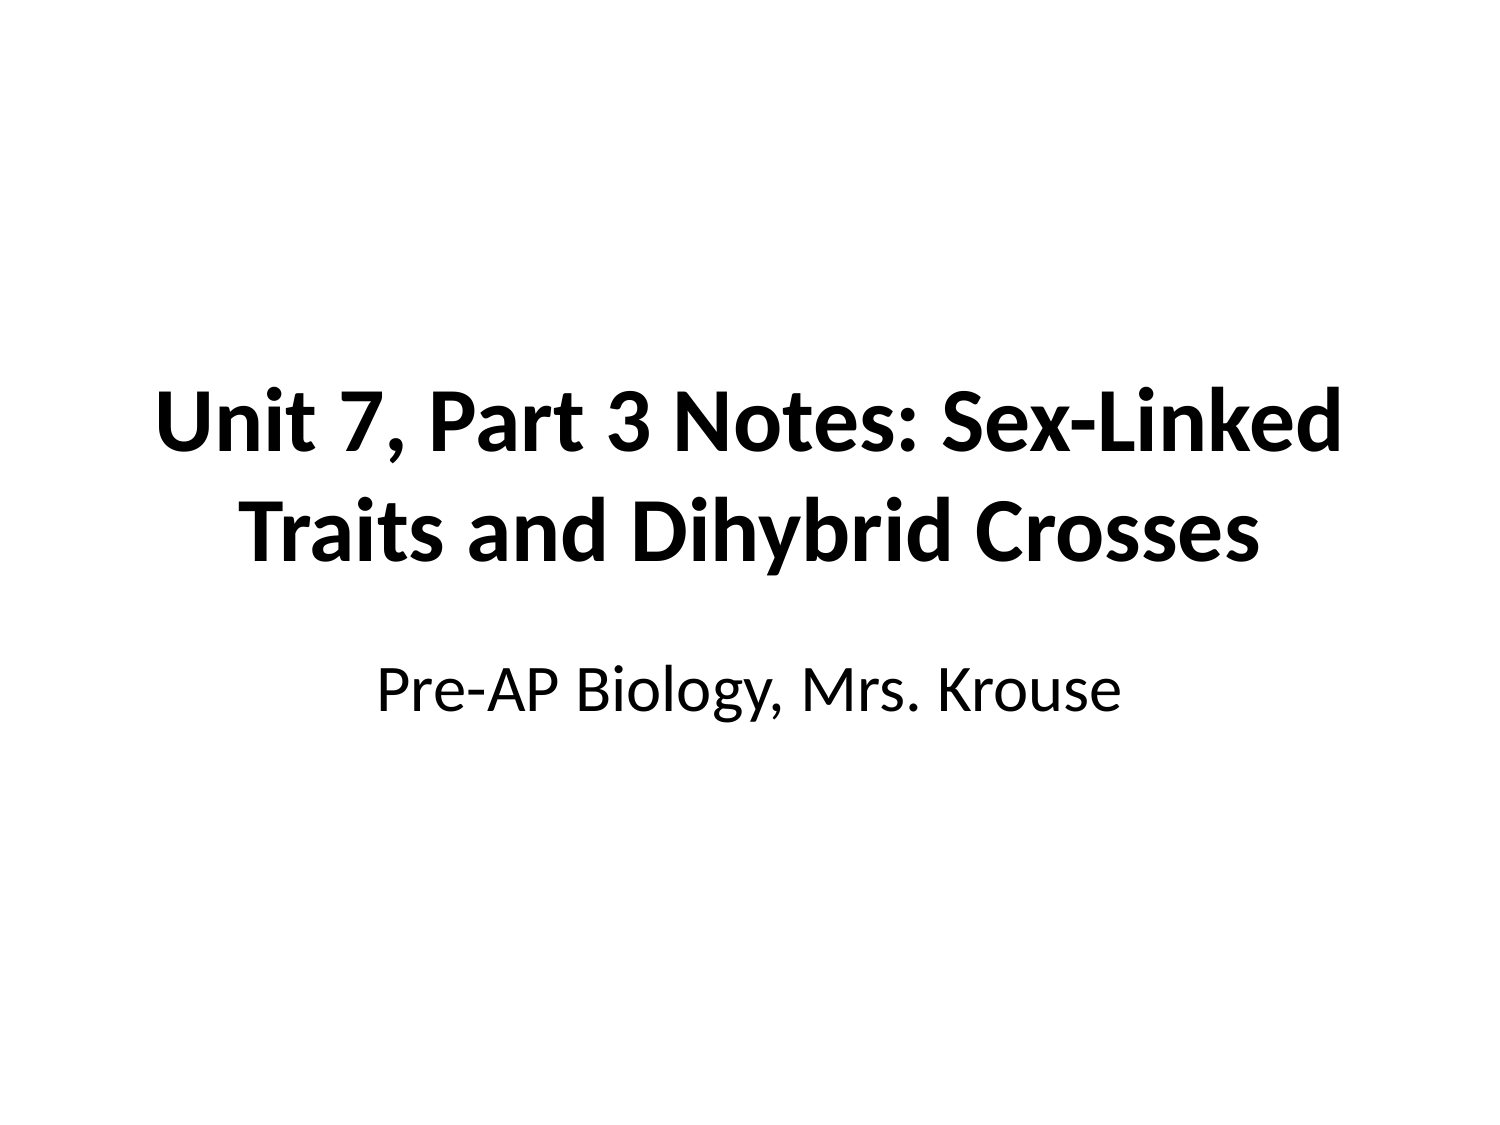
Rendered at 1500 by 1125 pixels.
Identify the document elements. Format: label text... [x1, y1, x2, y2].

title Unit 7, Part 3 Notes: Sex-Linked Traits and Dihybrid Crosses [112, 349, 1388, 591]
subtitle Pre-AP Biology, Mrs. Krouse [225, 637, 1275, 925]
